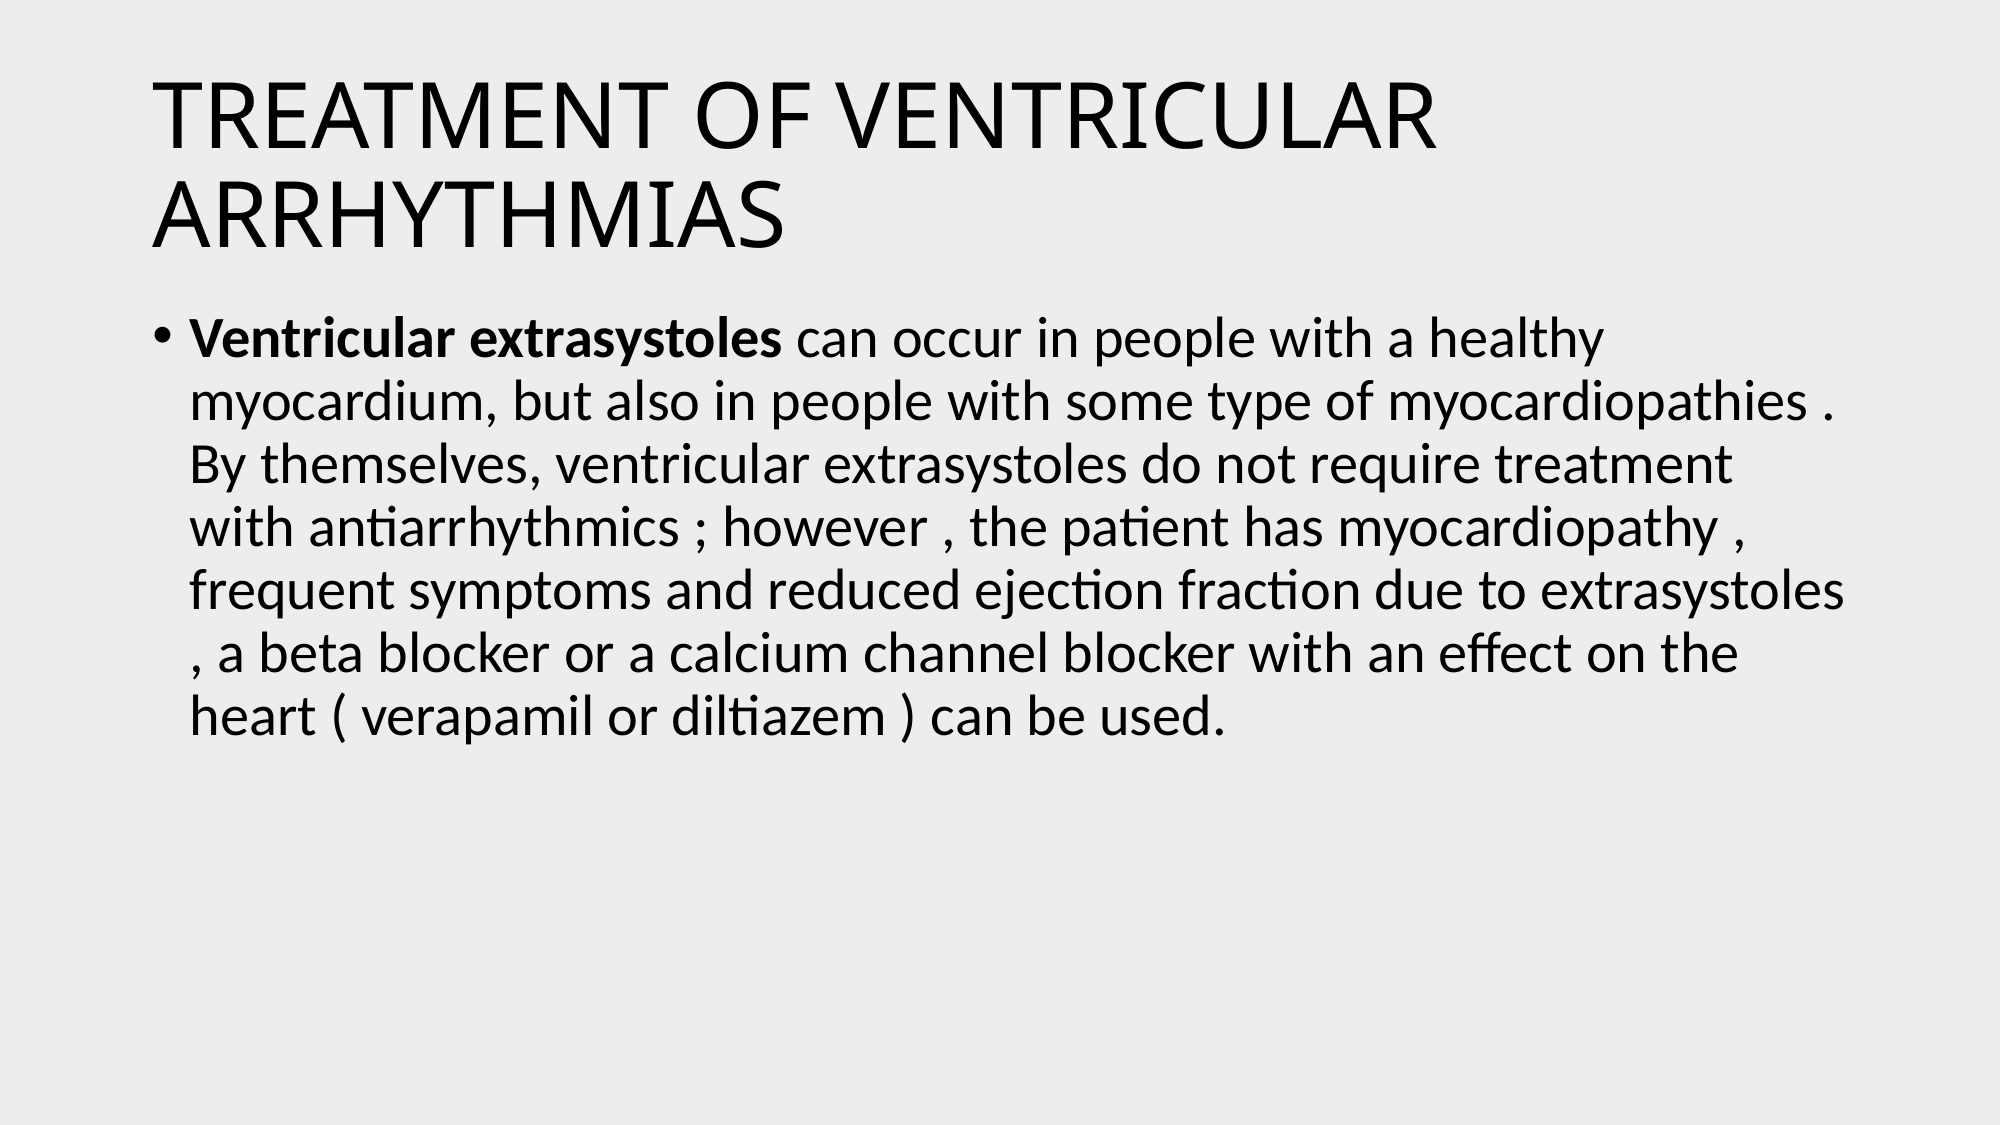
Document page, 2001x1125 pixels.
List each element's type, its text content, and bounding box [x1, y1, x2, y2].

title TREATMENT OF VENTRICULAR ARRHYTHMIAS [137, 59, 1863, 278]
list Ventricular extrasystoles can occur in people with a healthy myocardium, but also in people with some type of myocardiopathies . By themselves, ventricular extrasystoles do not require treatment with antiarrhythmics ; however , the patient has myocardiopathy , frequent symptoms and reduced ejection fraction due to extrasystoles , a beta blocker or a calcium channel blocker with an effect on the heart ( verapamil or diltiazem ) can be used. [137, 299, 1863, 1014]
